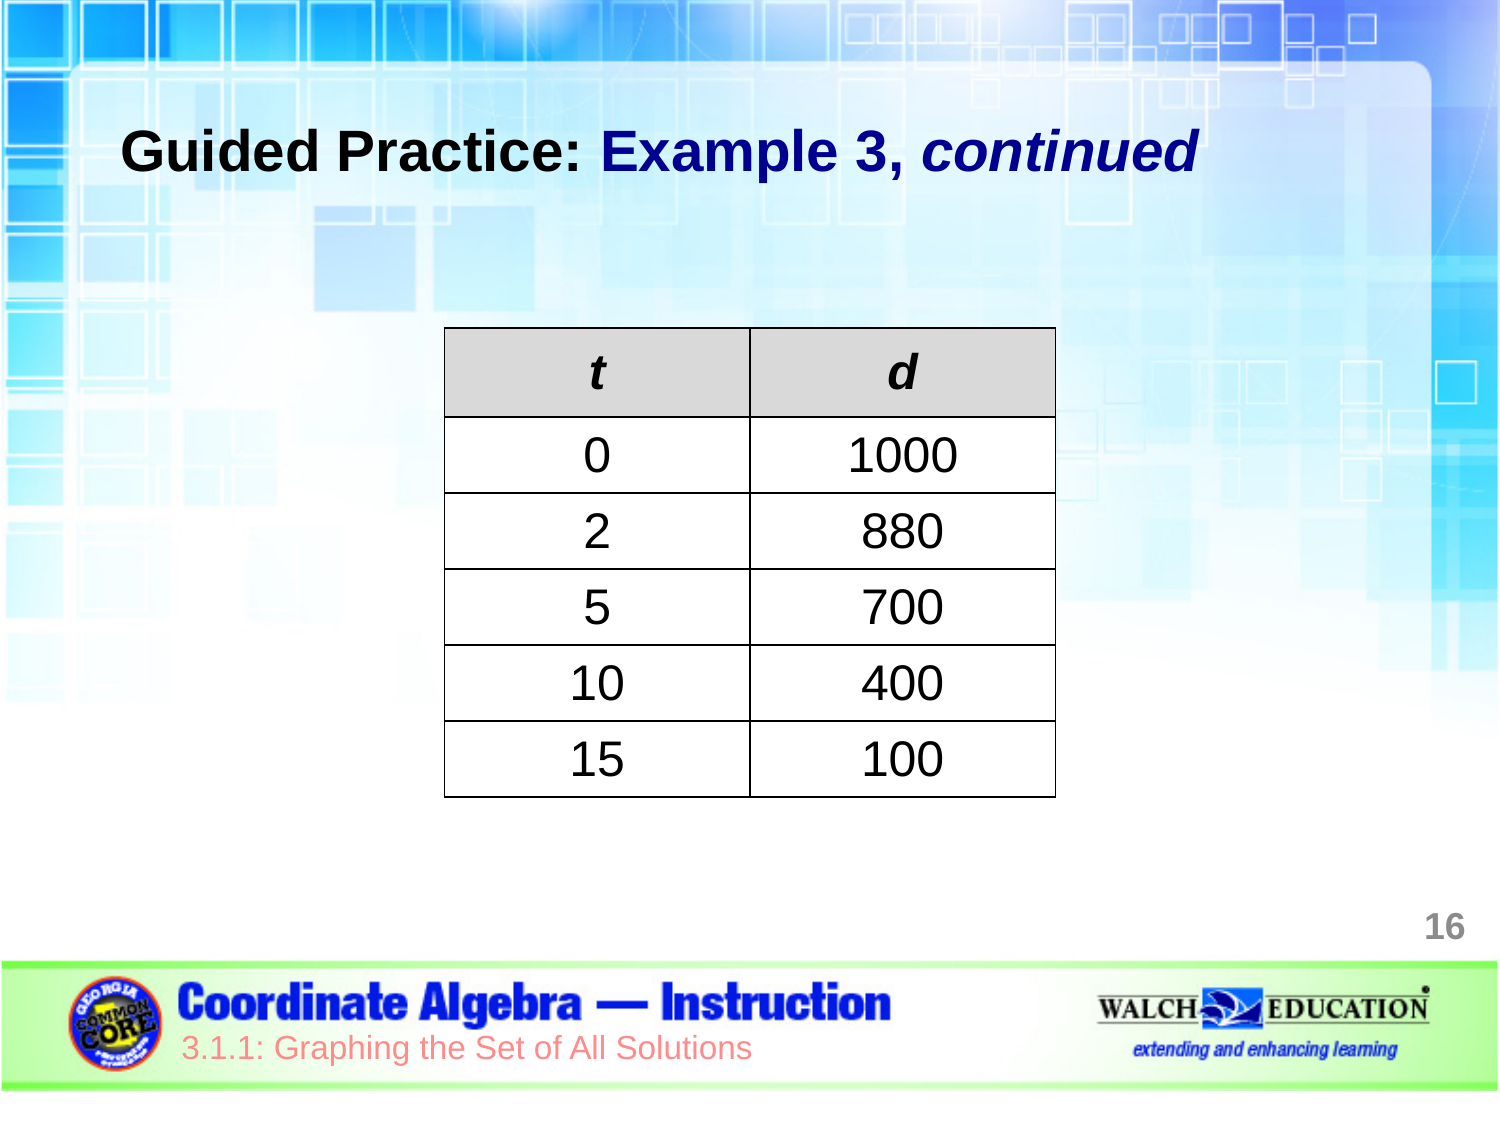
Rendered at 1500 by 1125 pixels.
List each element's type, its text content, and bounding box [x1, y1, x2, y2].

table_cell 100 [751, 722, 1055, 796]
table_cell 5 [445, 570, 749, 644]
table_cell 700 [751, 570, 1055, 644]
table_cell 1000 [751, 418, 1055, 492]
table_cell 2 [445, 494, 749, 568]
subtitle Guided Practice: Example 3, continued [105, 105, 1423, 925]
table_cell 10 [445, 646, 749, 720]
table_cell 400 [751, 646, 1055, 720]
table_cell 0 [445, 418, 749, 492]
table_header t [445, 329, 749, 416]
picture [1, 0, 1500, 1091]
footer 3.1.1: Graphing the Set of All Solutions [166, 1024, 1080, 1069]
table_header d [751, 329, 1055, 416]
slide_number 16 [1361, 901, 1481, 949]
table_cell 880 [751, 494, 1055, 568]
table_cell 15 [445, 722, 749, 796]
